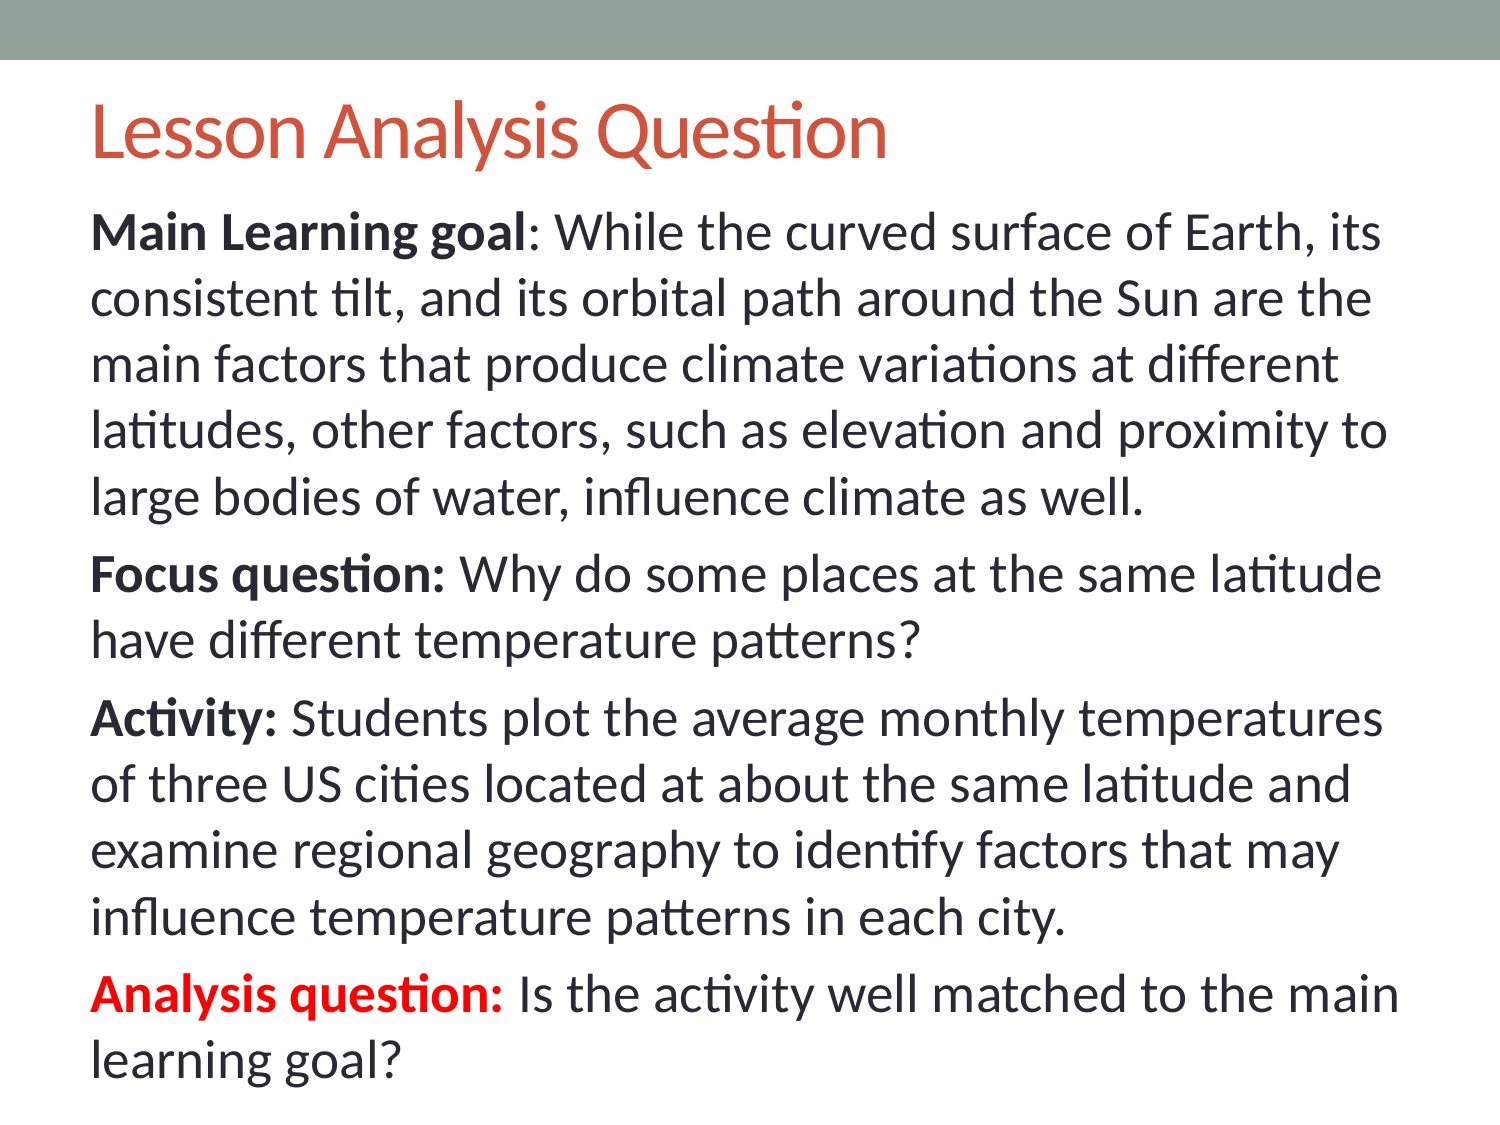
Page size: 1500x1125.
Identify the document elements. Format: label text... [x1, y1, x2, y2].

list Main Learning goal: While the curved surface of Earth, its consistent tilt, and its orbital path around the Sun are the main factors that produce climate variations at different latitudes, other factors, such as elevation and proximity to large bodies of water, influence climate as well. Focus question: Why do some places at the same latitude have different temperature patterns? Activity: Students plot the average monthly temperatures of three US cities located at about the same latitude and examine regional geography to identify factors that may influence temperature patterns in each city. Analysis question: Is the activity well matched to the main learning goal? [75, 187, 1475, 1088]
title Lesson Analysis Question [75, 37, 1425, 187]
